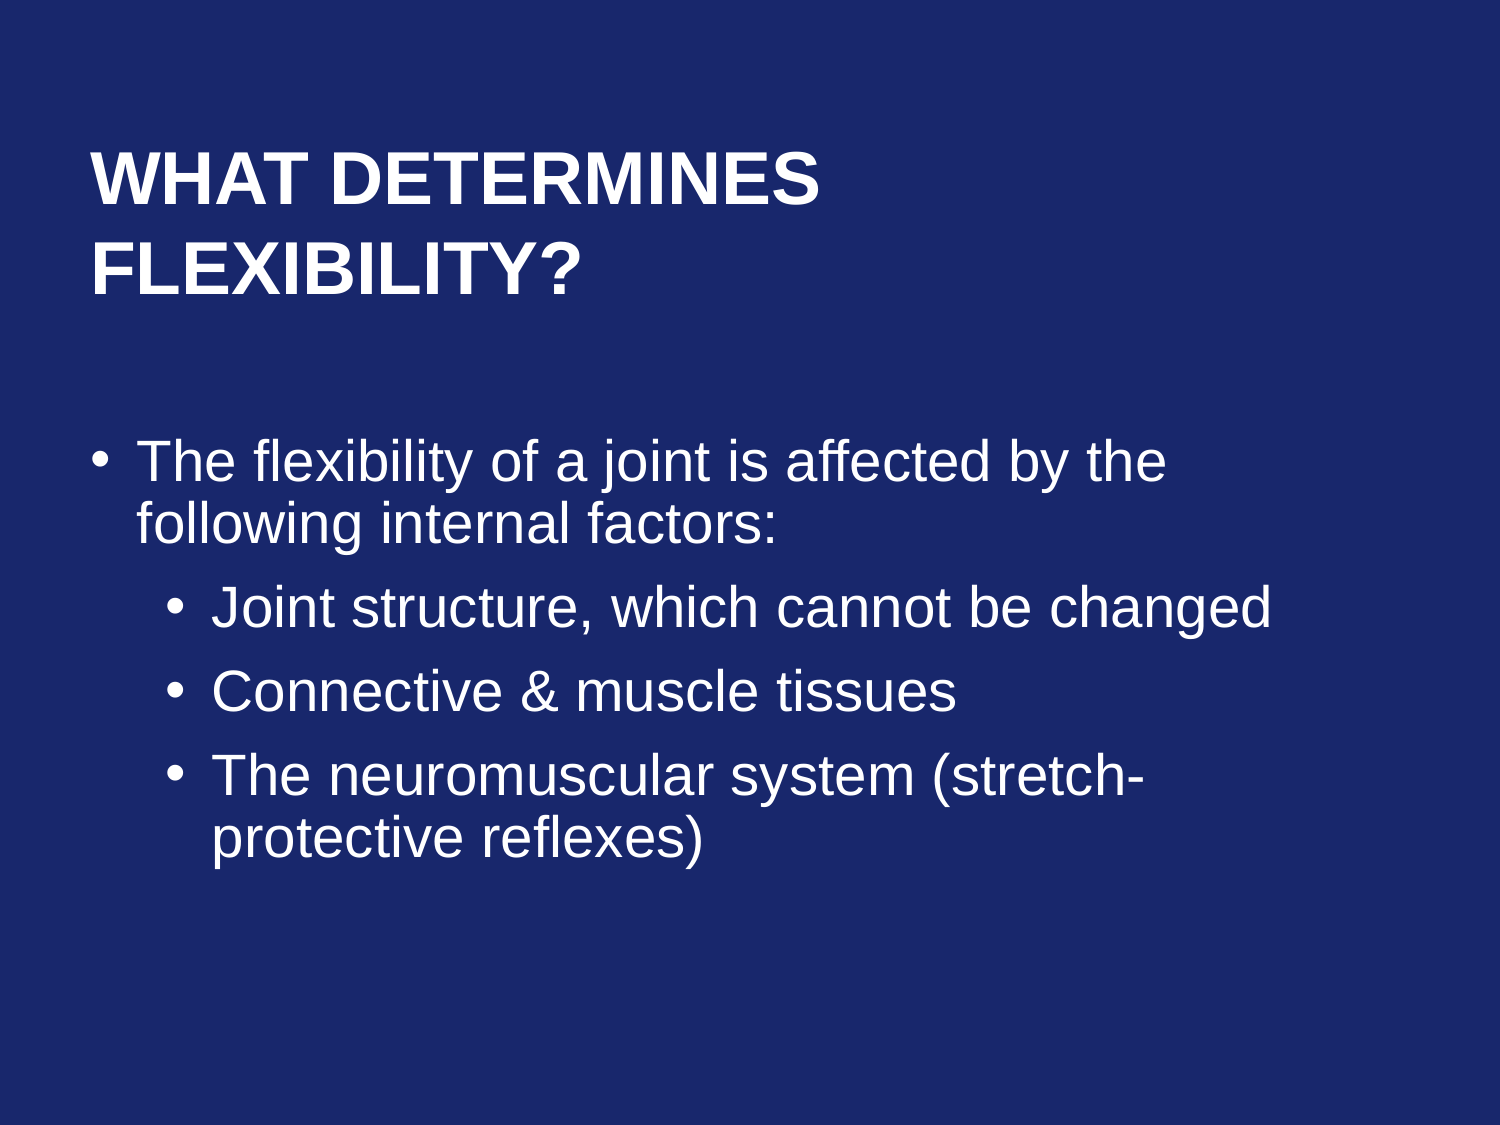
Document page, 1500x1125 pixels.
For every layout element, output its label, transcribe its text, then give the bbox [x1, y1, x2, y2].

list The flexibility of a joint is affected by the following internal factors: Joint structure, which cannot be changed Connective & muscle tissues The neuromuscular system (stretch-protective reflexes) [75, 351, 1350, 950]
title What Determines Flexibility? [75, 99, 1350, 339]
